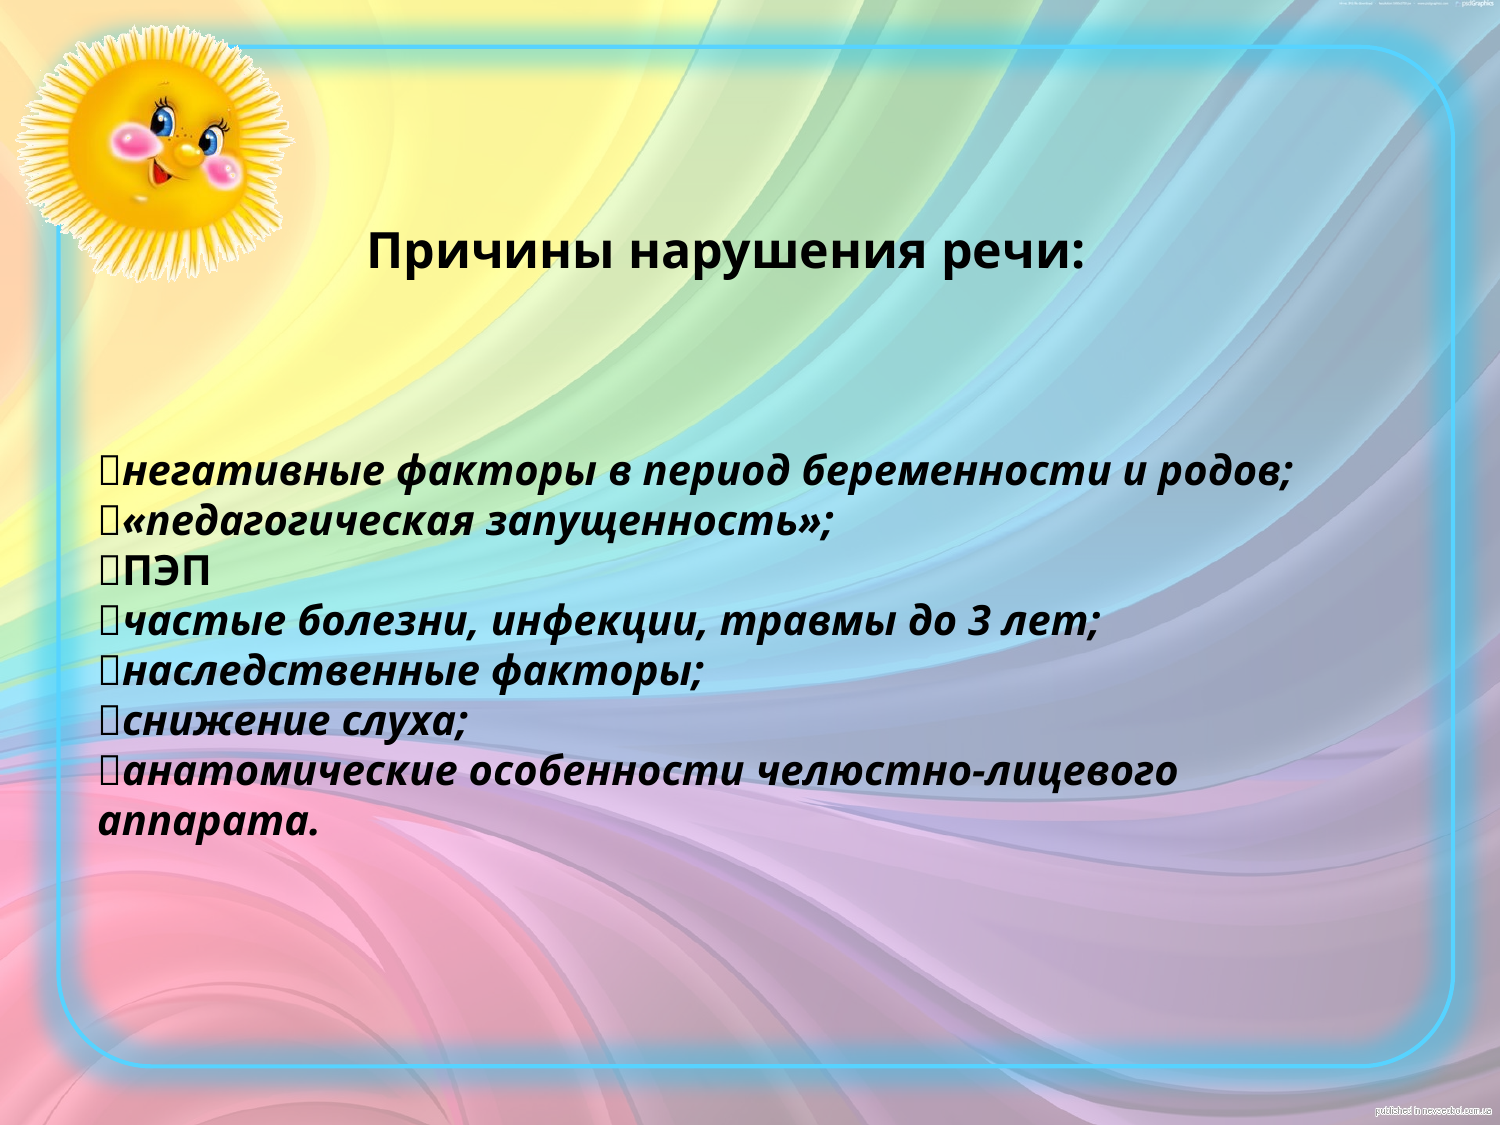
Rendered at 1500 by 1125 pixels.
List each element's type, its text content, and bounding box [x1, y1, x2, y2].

text_box Причины нарушения речи: [351, 210, 1137, 286]
text_box негативные факторы в период беременности и родов; «педагогическая запущенность»; ПЭП частые болезни, инфекции, травмы до 3 лет; наследственные факторы; снижение слуха; анатомические особенности челюстно-лицевого аппарата. [82, 176, 1336, 852]
picture [11, 11, 340, 340]
